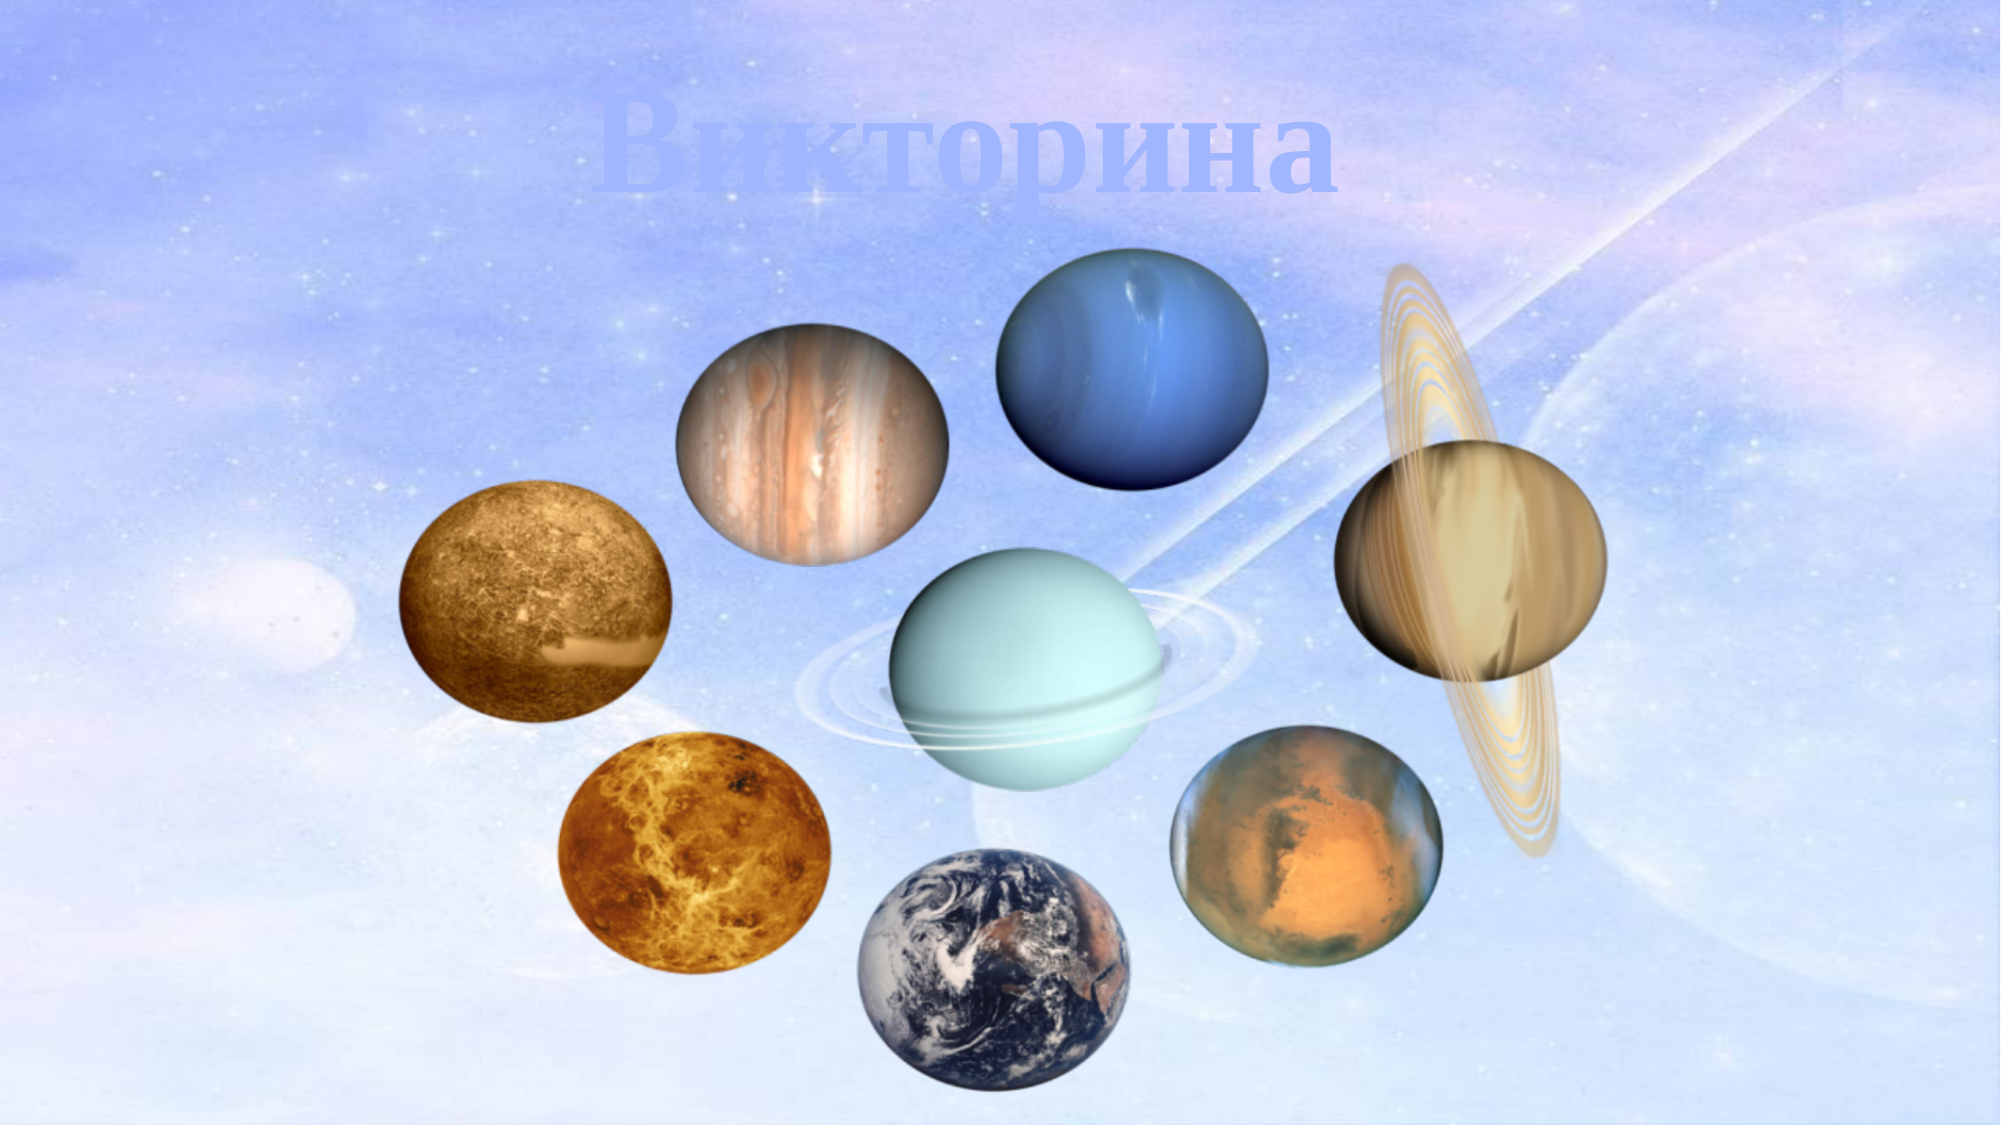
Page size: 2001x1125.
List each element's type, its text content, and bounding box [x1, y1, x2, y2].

picture [1458, 223, 1632, 1125]
picture [0, 0, 2001, 1125]
text_box Викторина [472, 35, 1458, 222]
picture [380, 49, 1456, 1125]
